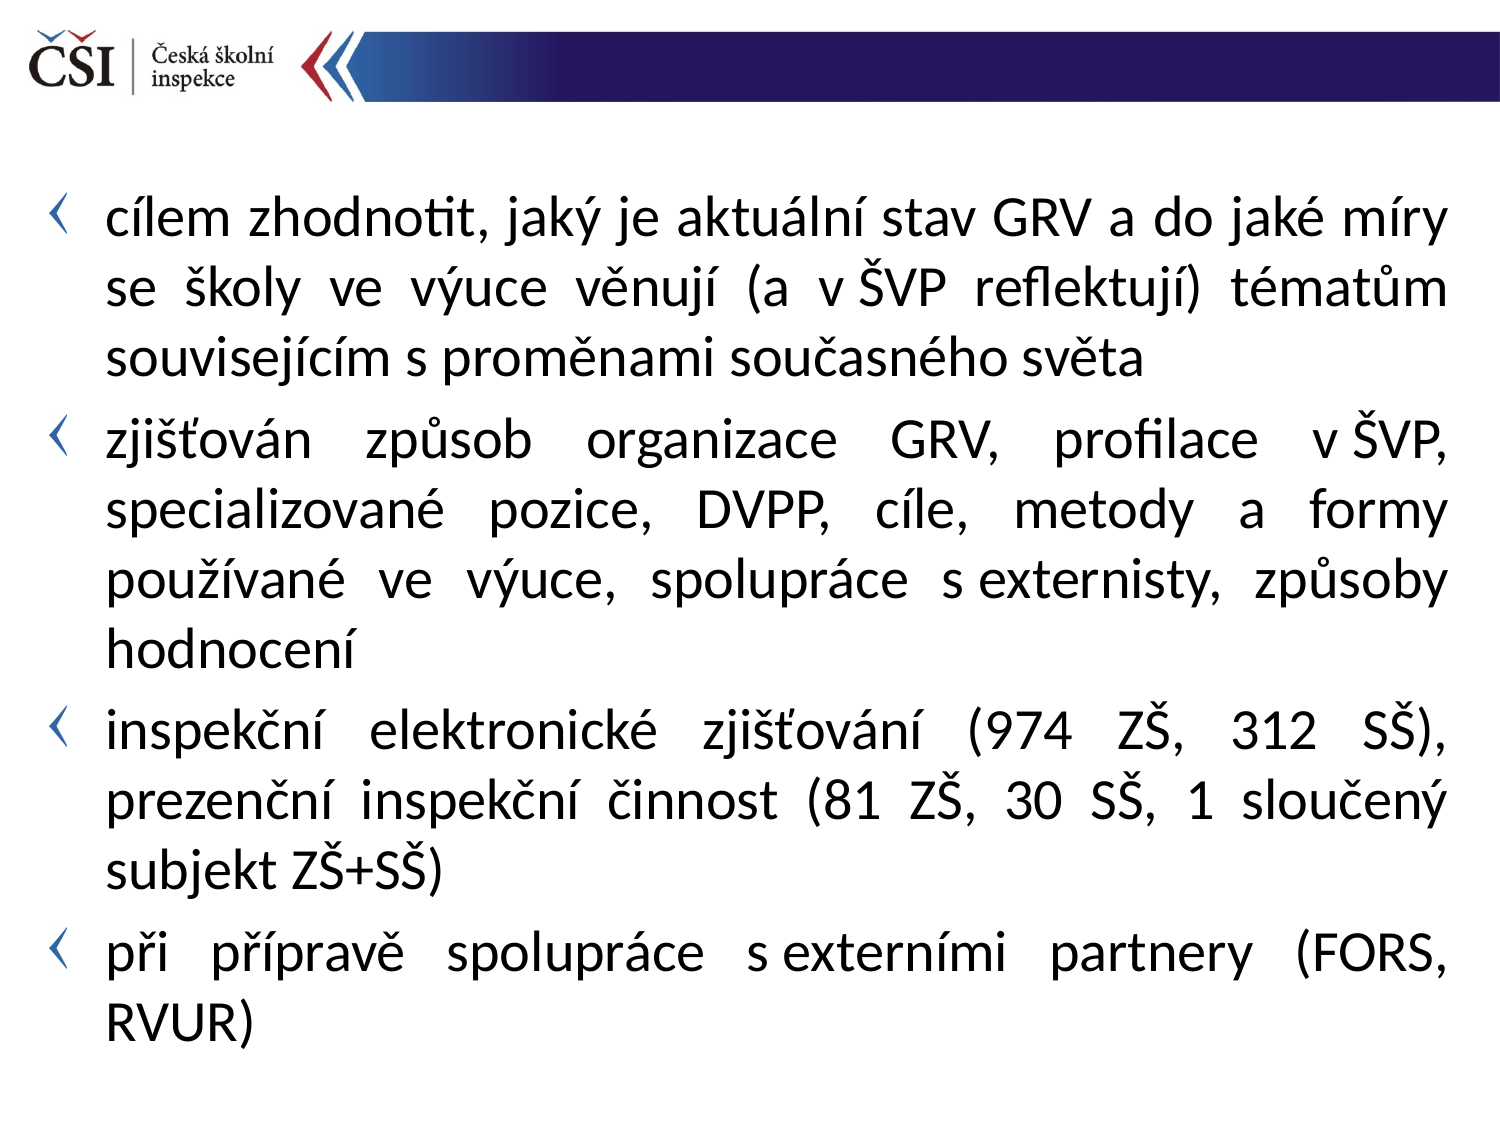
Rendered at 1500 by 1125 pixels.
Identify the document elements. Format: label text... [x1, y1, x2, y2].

picture [49, 705, 67, 747]
picture [49, 927, 67, 969]
picture [49, 414, 67, 456]
picture [29, 30, 1500, 102]
picture [49, 192, 67, 234]
list cílem zhodnotit, jaký je aktuální stav GRV a do jaké míry se školy ve výuce věnují (a v ŠVP reflektují) tématům souvisejícím s proměnami současného světa zjišťován způsob organizace GRV, profilace v ŠVP, specializované pozice, DVPP, cíle, metody a formy používané ve výuce, spolupráce s externisty, způsoby hodnocení inspekční elektronické zjišťování (974 ZŠ, 312 SŠ), prezenční inspekční činnost (81 ZŠ, 30 SŠ, 1 sloučený subjekt ZŠ+SŠ) při přípravě spolupráce s externími partnery (FORS, RVUR) [34, 125, 1464, 1106]
